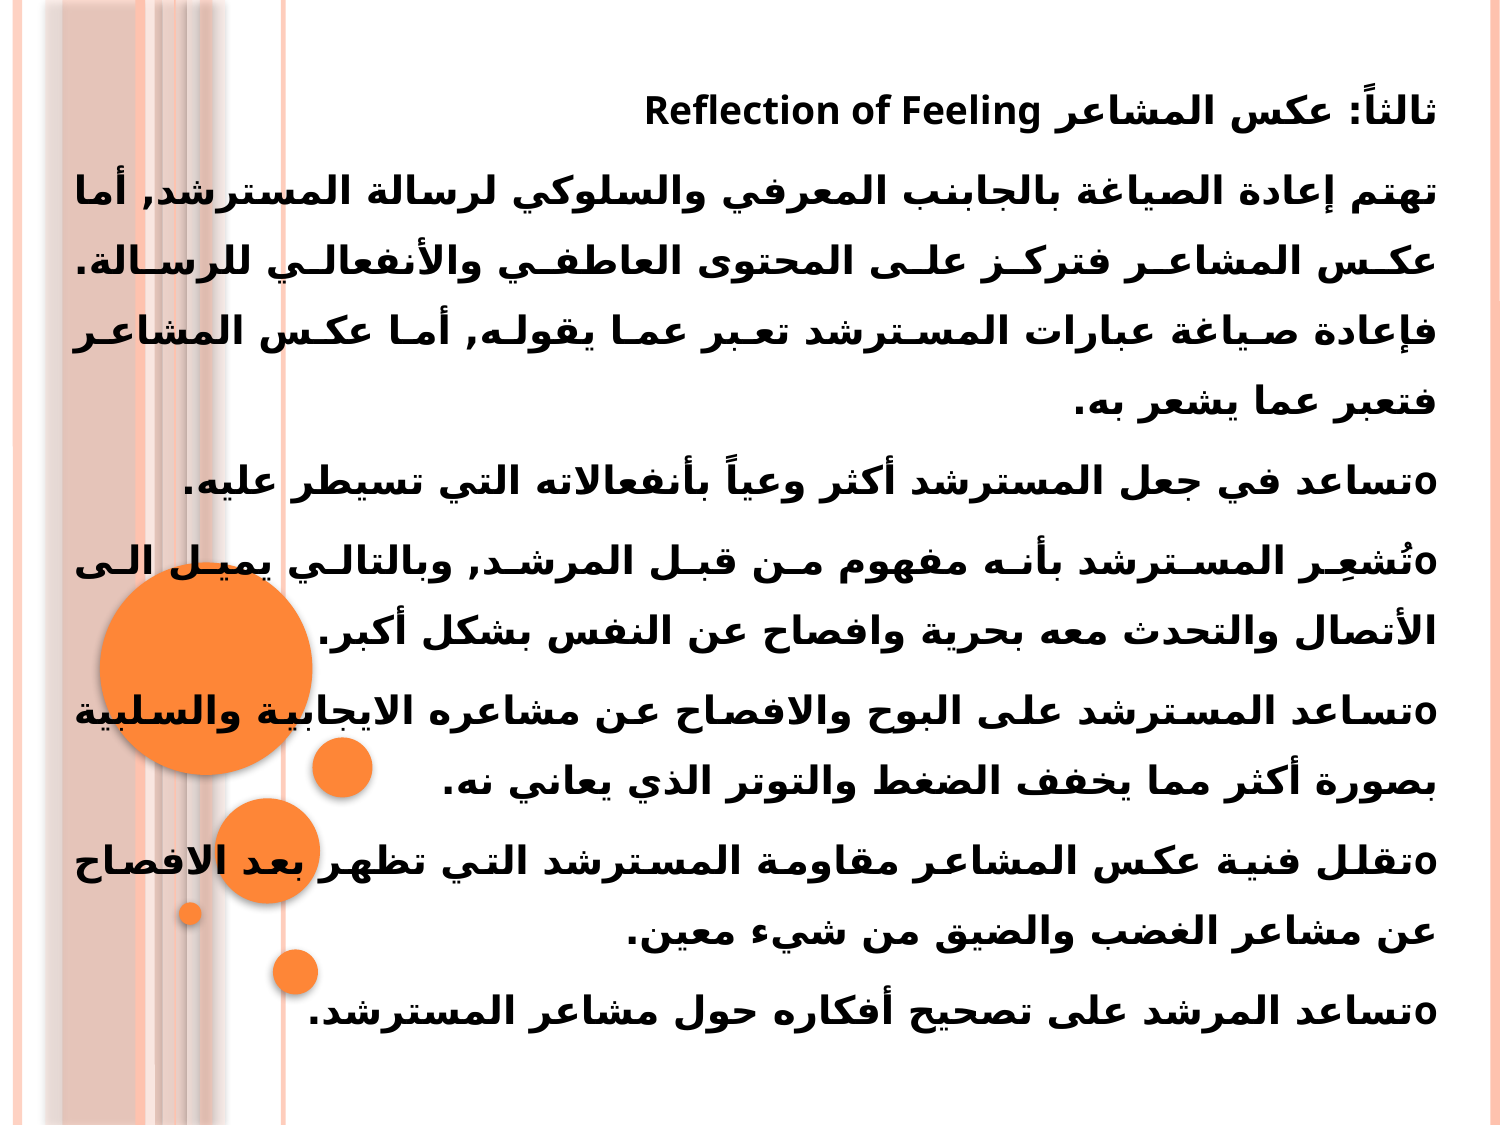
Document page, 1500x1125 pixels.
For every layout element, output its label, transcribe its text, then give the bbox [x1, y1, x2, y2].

subtitle ثالثاً: عكس المشاعر Reflection of Feeling تهتم إعادة الصياغة بالجابنب المعرفي والسلوكي لرسالة المسترشد, أما عكس المشاعر فتركز على المحتوى العاطفي والأنفعالي للرسالة. فإعادة صياغة عبارات المسترشد تعبر عما يقوله, أما عكس المشاعر فتعبر عما يشعر به. o تساعد في جعل المسترشد أكثر وعياً بأنفعالاته التي تسيطر عليه. o تُشعِر المسترشد بأنه مفهوم من قبل المرشد, وبالتالي يميل الى الأتصال والتحدث معه بحرية وافصاح عن النفس بشكل أكبر. o تساعد المسترشد على البوح والافصاح عن مشاعره الايجابية والسلبية بصورة أكثر مما يخفف الضغط والتوتر الذي يعاني نه. o تقلل فنية عكس المشاعر مقاومة المسترشد التي تظهر بعد الافصاح عن مشاعر الغضب والضيق من شيء معين. o تساعد المرشد على تصحيح أفكاره حول مشاعر المسترشد. [58, 54, 1453, 1059]
